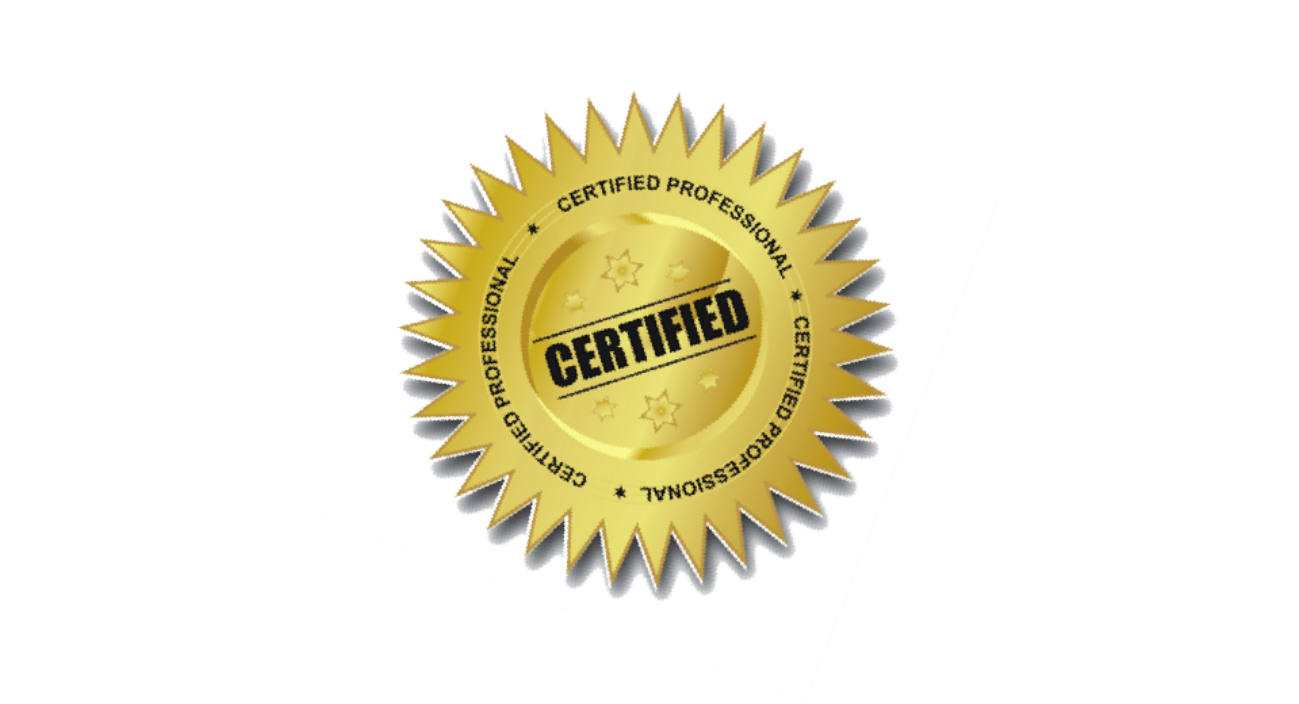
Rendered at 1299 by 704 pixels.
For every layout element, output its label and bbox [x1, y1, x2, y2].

picture [301, 2, 999, 702]
